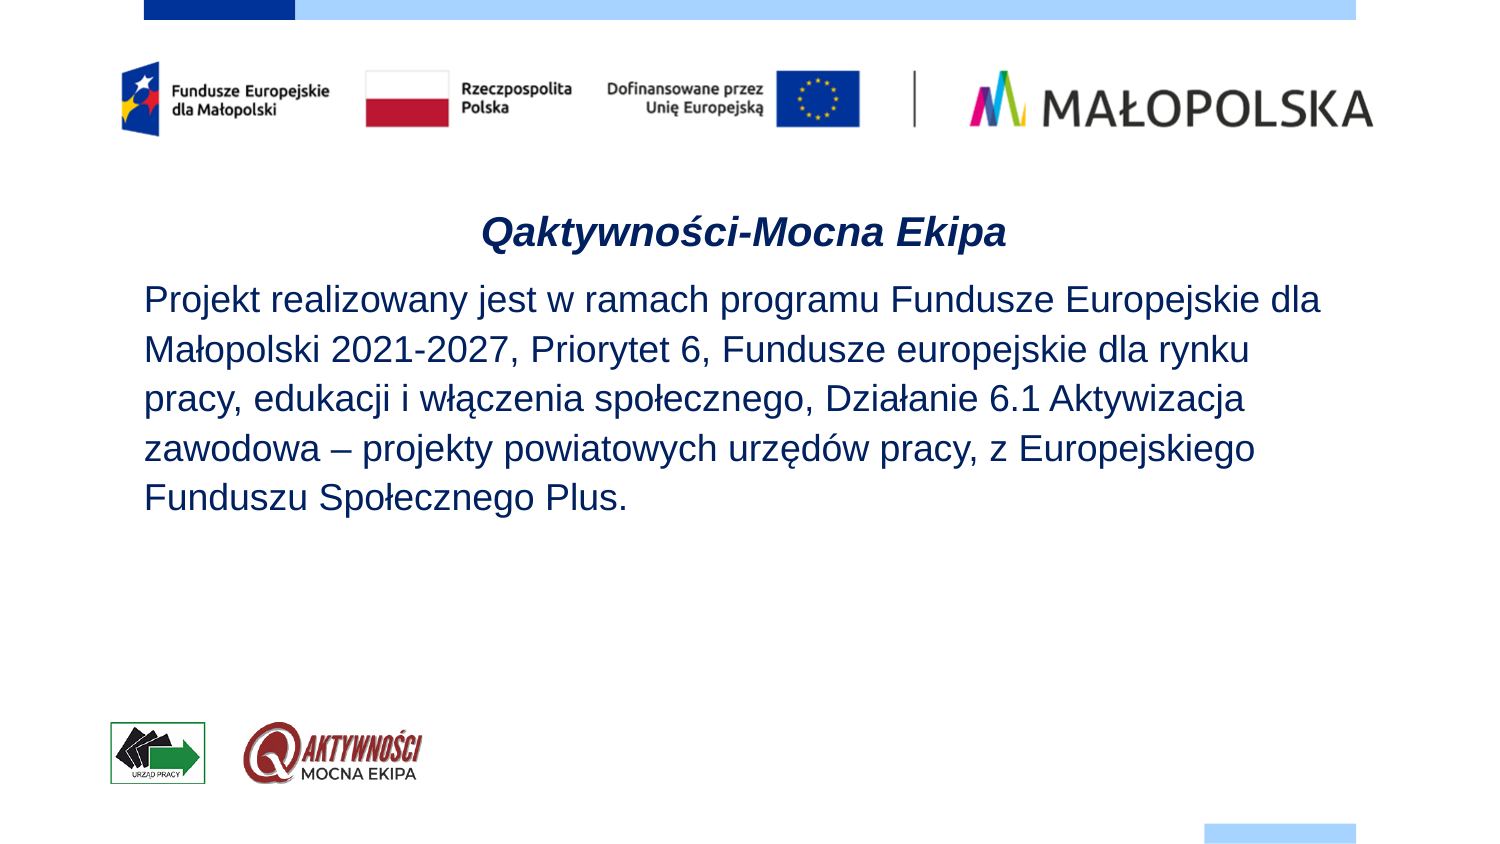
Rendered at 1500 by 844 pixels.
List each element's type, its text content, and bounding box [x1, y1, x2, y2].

list Qaktywności-Mocna Ekipa Projekt realizowany jest w ramach programu Fundusze Europejskie dla Małopolski 2021-2027, Priorytet 6, Fundusze europejskie dla rynku pracy, edukacji i włączenia społecznego, Działanie 6.1 Aktywizacja zawodowa – projekty powiatowych urzędów pracy, z Europejskiego Funduszu Społecznego Plus. [143, 220, 1357, 744]
picture [76, 722, 423, 784]
picture [29, 58, 1397, 154]
